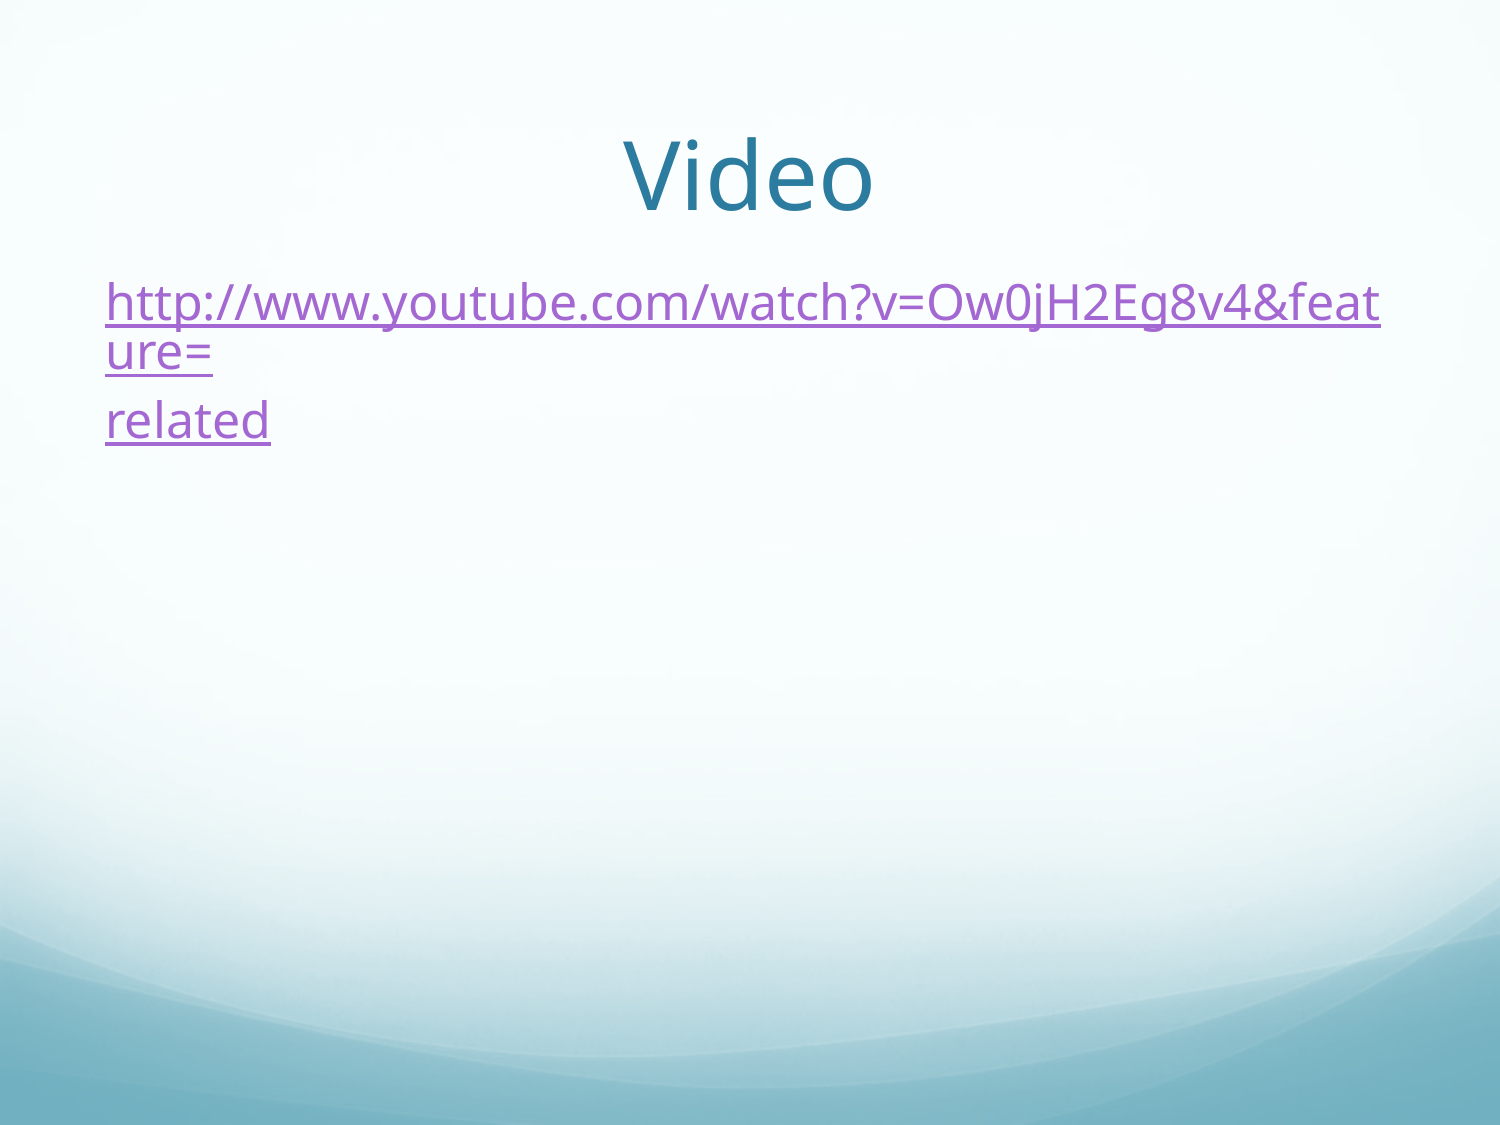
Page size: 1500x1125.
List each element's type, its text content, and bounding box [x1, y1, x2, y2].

title Video [90, 17, 1410, 237]
list http://www.youtube.com/watch?v=Ow0jH2Eg8v4&feature=related [90, 262, 1410, 975]
